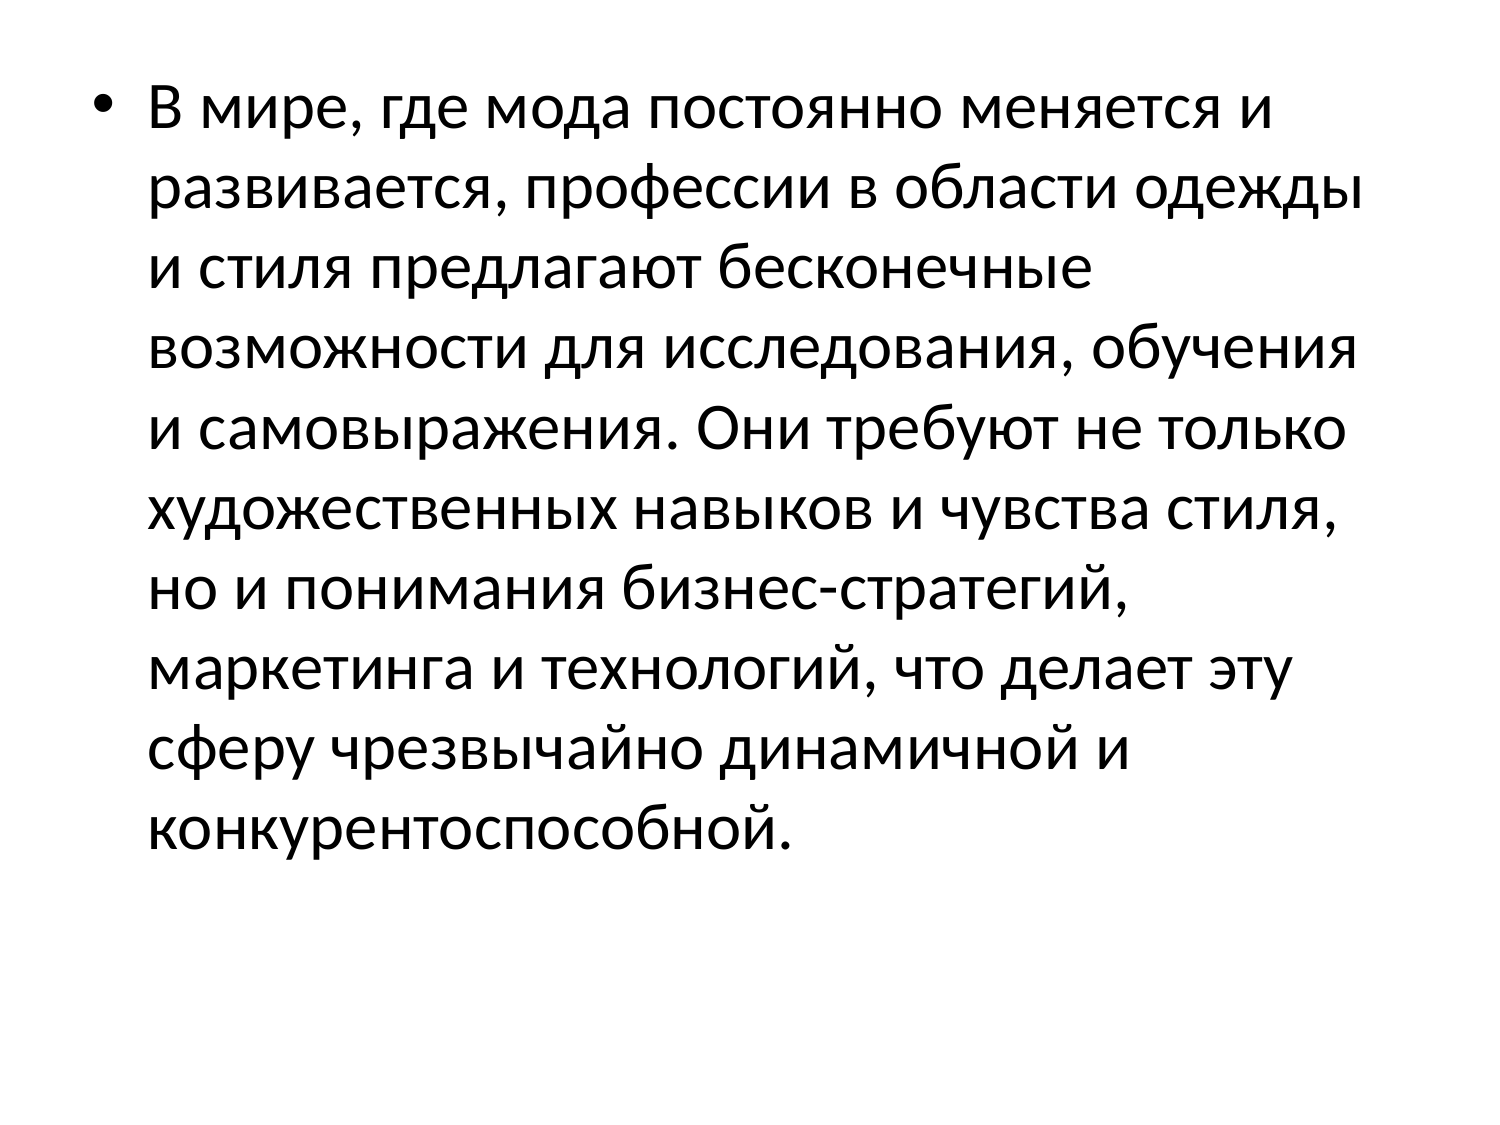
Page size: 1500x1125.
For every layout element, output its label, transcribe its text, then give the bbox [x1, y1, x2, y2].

list В мире, где мода постоянно меняется и развивается, профессии в области одежды и стиля предлагают бесконечные возможности для исследования, обучения и самовыражения. Они требуют не только художественных навыков и чувства стиля, но и понимания бизнес-стратегий, маркетинга и технологий, что делает эту сферу чрезвычайно динамичной и конкурентоспособной. [76, 54, 1425, 1005]
